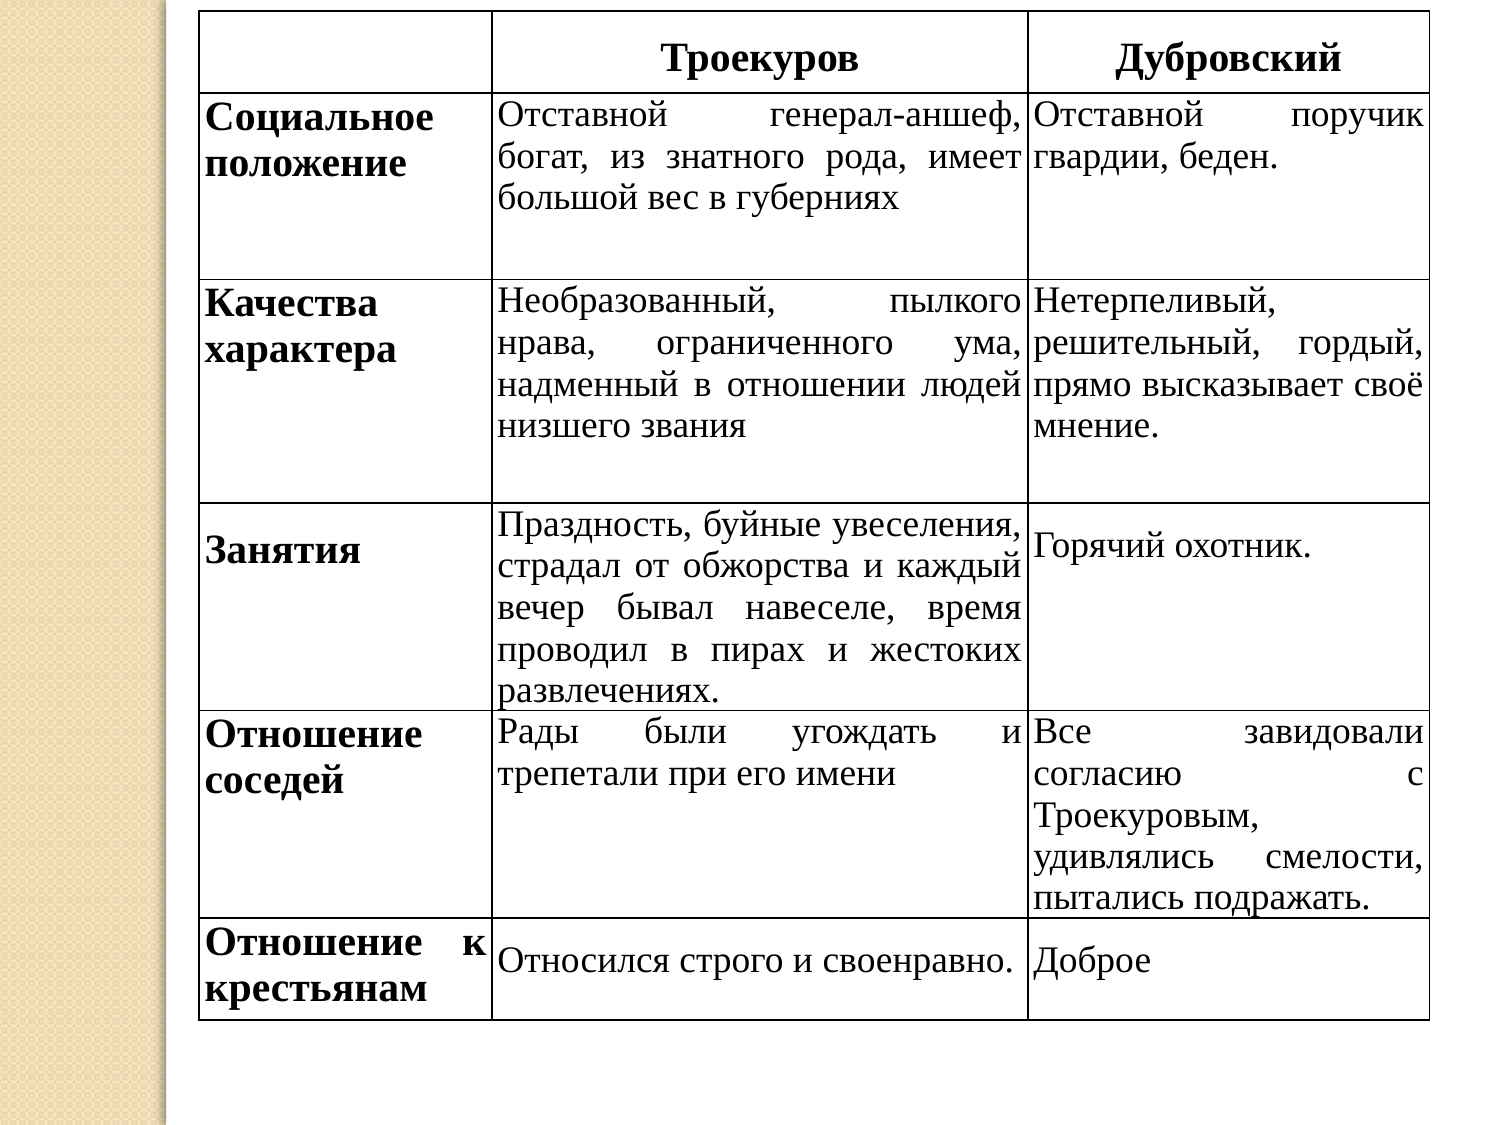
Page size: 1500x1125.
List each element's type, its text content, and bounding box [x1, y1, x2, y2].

table_header [200, 12, 491, 92]
table_cell Праздность, буйные увеселения, страдал от обжорства и каждый вечер бывал навеселе, время проводил в пирах и жестоких развлечениях. [493, 504, 1027, 710]
table_cell Горячий охотник. [1029, 504, 1429, 710]
table_cell Занятия [200, 504, 491, 710]
table_cell Отставной генерал-аншеф, богат, из знатного рода, имеет большой вес в губерниях [493, 94, 1027, 279]
table_cell Нетерпеливый, решительный, гордый, прямо высказывает своё мнение. [1029, 280, 1429, 502]
table_cell Рады были угождать и трепетали при его имени [493, 711, 1027, 917]
table_cell Отношение соседей [200, 711, 491, 917]
table_cell Все завидовали согласию с Троекуровым, удивлялись смелости, пытались подражать. [1029, 711, 1429, 917]
table_cell Необразованный, пылкого нрава, ограниченного ума, надменный в отношении людей низшего звания [493, 280, 1027, 502]
table_header Дубровский [1029, 12, 1429, 92]
table_cell Относился строго и своенравно. [493, 919, 1027, 1019]
table_cell Отношение к крестьянам [200, 919, 491, 1019]
table_cell Качества характера [200, 280, 491, 502]
table_cell Отставной поручик гвардии, беден. [1029, 94, 1429, 279]
table_cell Доброе [1029, 919, 1429, 1019]
table_cell Социальное положение [200, 94, 491, 279]
table_header Троекуров [493, 12, 1027, 92]
